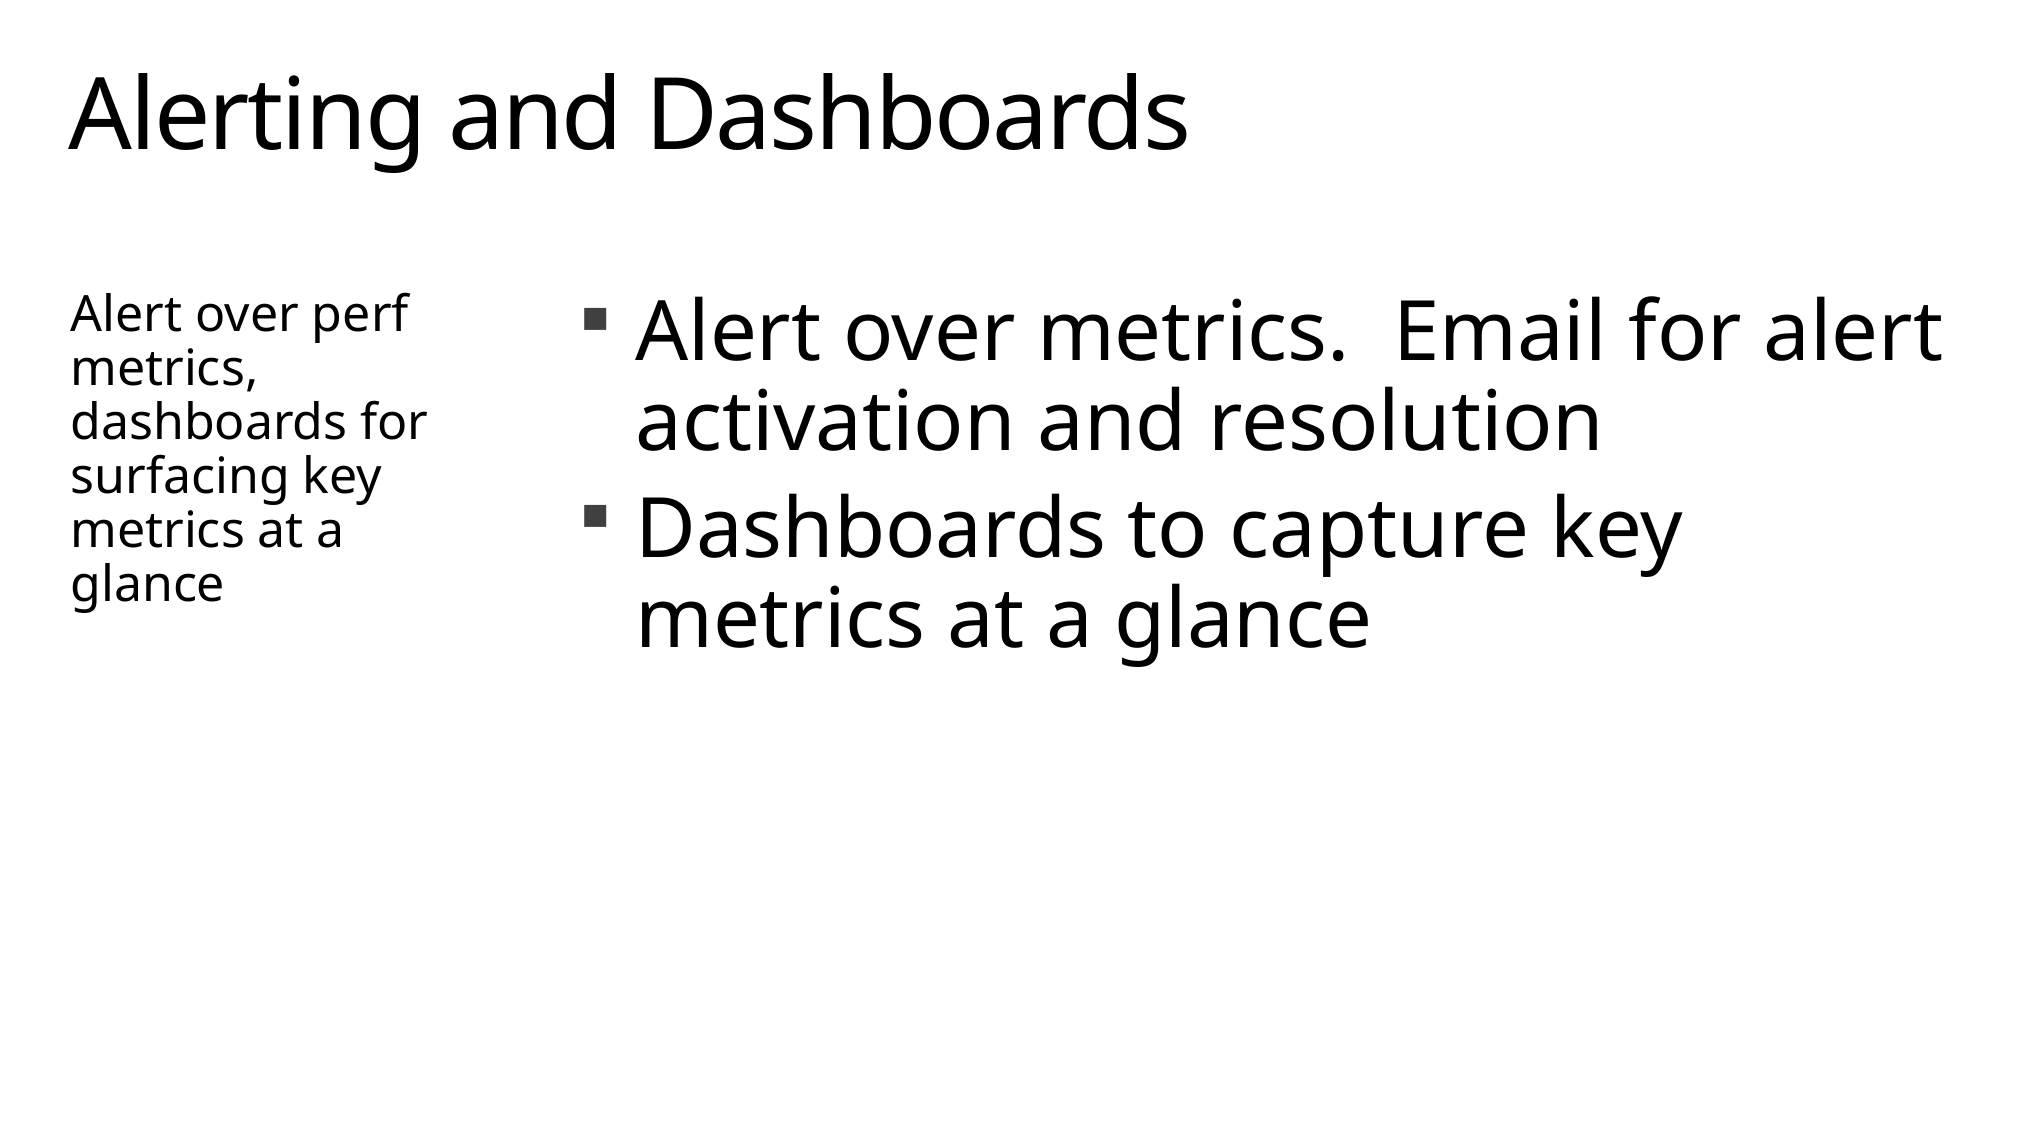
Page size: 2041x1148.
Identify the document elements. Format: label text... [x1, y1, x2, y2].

list Alert over perf metrics, dashboards for surfacing key metrics at a glance [46, 273, 497, 1099]
list Alert over metrics. Email for alert activation and resolution Dashboards to capture key metrics at a glance [555, 273, 1996, 1099]
title Alerting and Dashboards [45, 48, 1996, 199]
